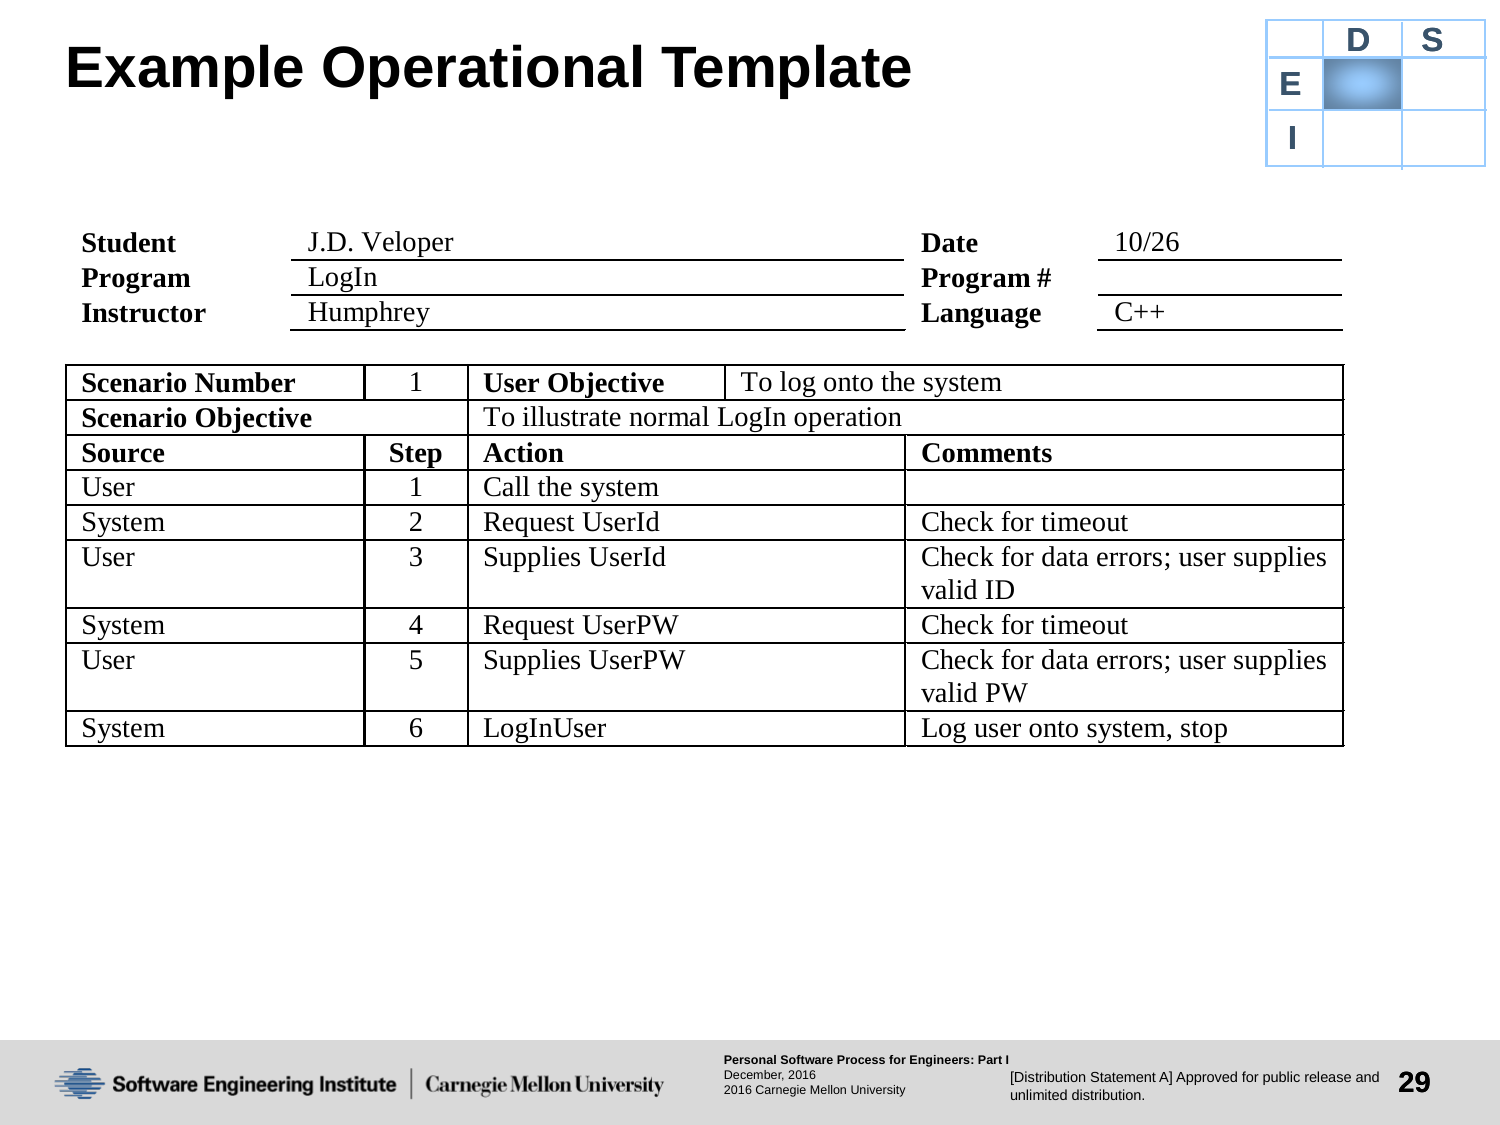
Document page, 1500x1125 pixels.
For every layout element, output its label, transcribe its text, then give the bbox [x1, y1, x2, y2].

picture [1264, 11, 1491, 174]
title Example Operational Template [65, 37, 1264, 107]
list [63, 107, 1348, 920]
picture [46, 1061, 673, 1104]
